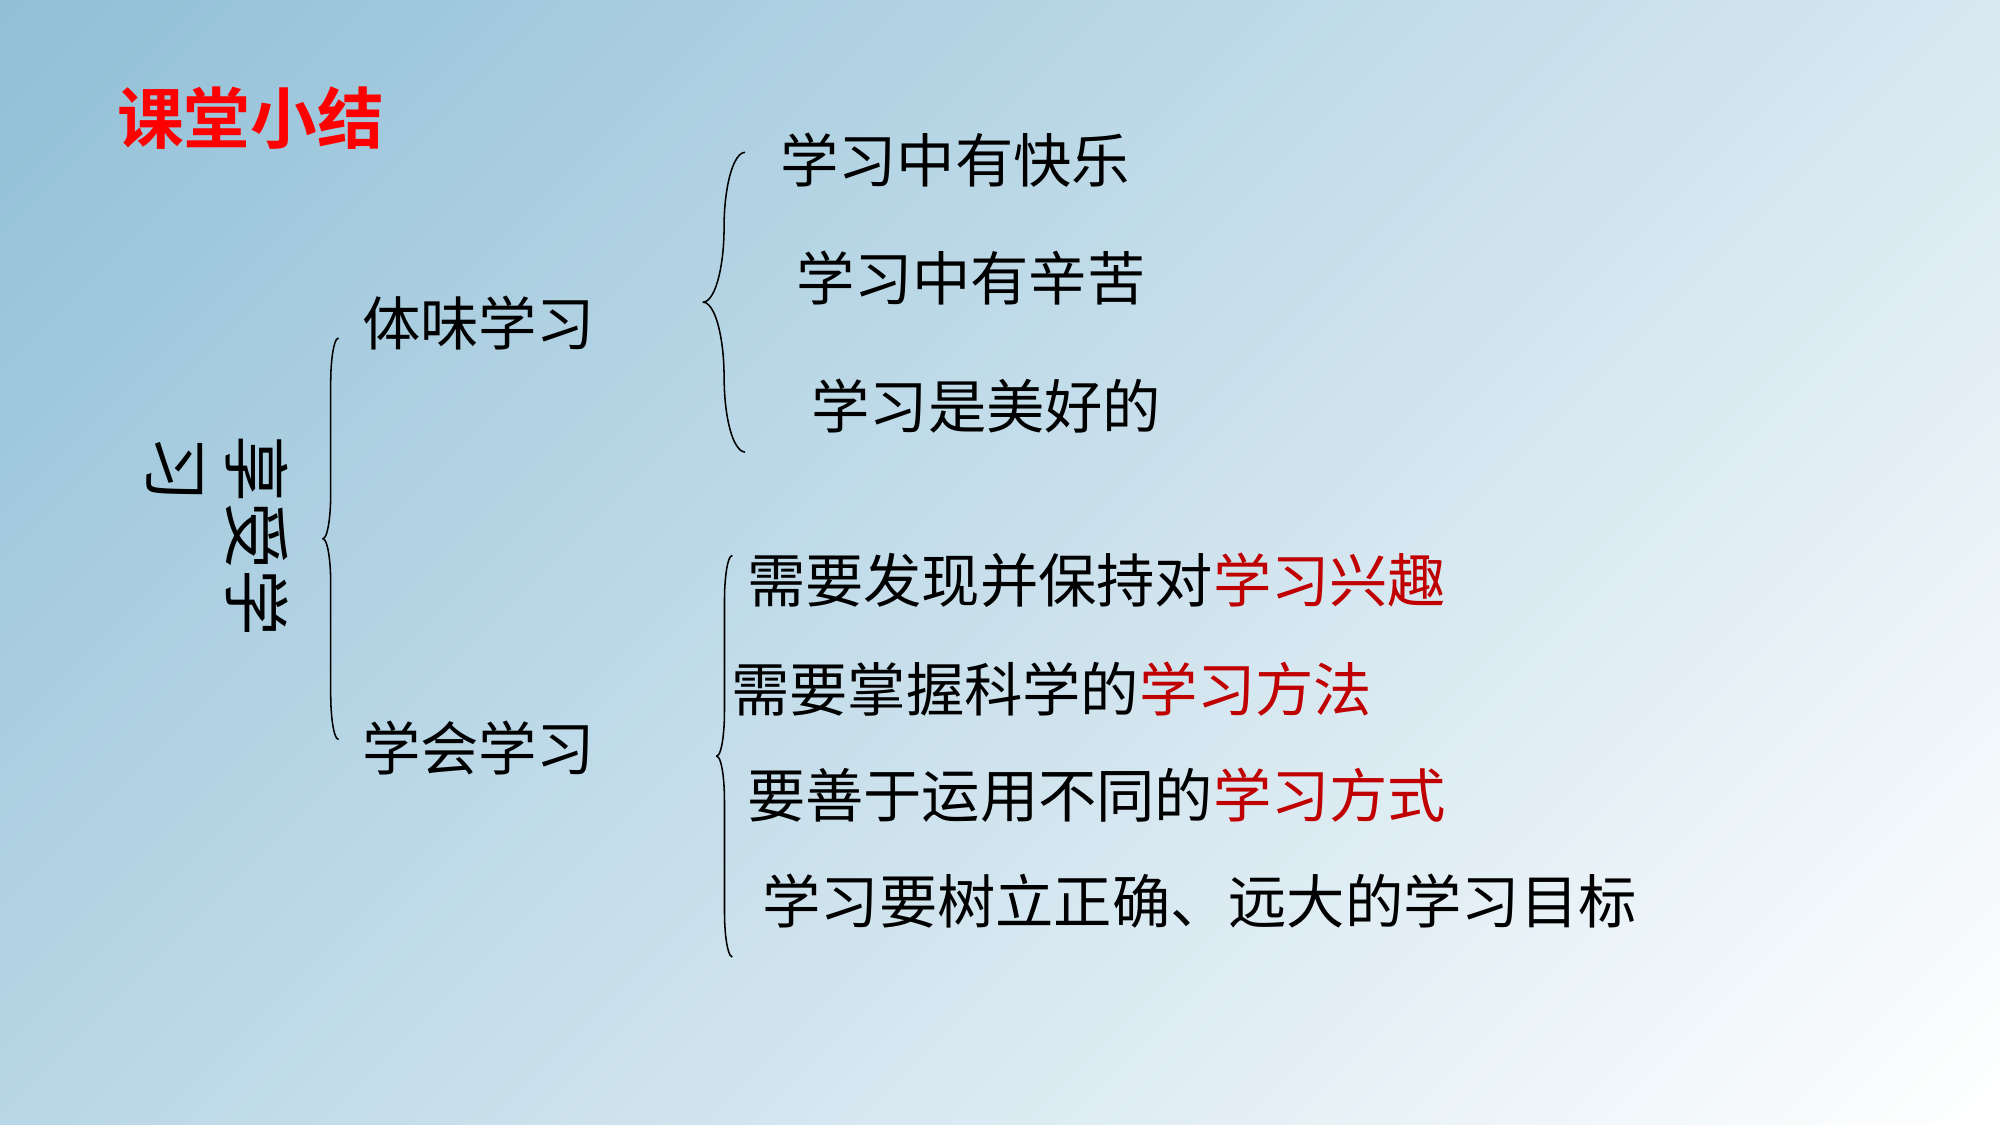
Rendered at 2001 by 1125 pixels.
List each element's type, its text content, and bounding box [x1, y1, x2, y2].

text_box 学习中有快乐 [765, 117, 1408, 202]
text_box 课堂小结 [102, 68, 528, 164]
text_box 要善于运用不同的学习方式 [732, 751, 1882, 837]
text_box 学习是美好的 [796, 363, 1811, 448]
text_box 学会学习 [347, 704, 724, 789]
text_box [724, 555, 733, 645]
text_box 需要掌握科学的学习方法 [716, 645, 1867, 730]
text_box [716, 730, 733, 957]
text_box 需要发现并保持对学习兴趣 [732, 536, 1882, 622]
text_box 学习要树立正确、远大的学习目标 [747, 857, 1725, 943]
text_box 体味学习 [347, 279, 708, 365]
text_box 学习中有辛苦 [781, 234, 1423, 320]
text_box [703, 152, 746, 453]
text_box 享受学习 [194, 420, 306, 705]
text_box [322, 337, 339, 740]
